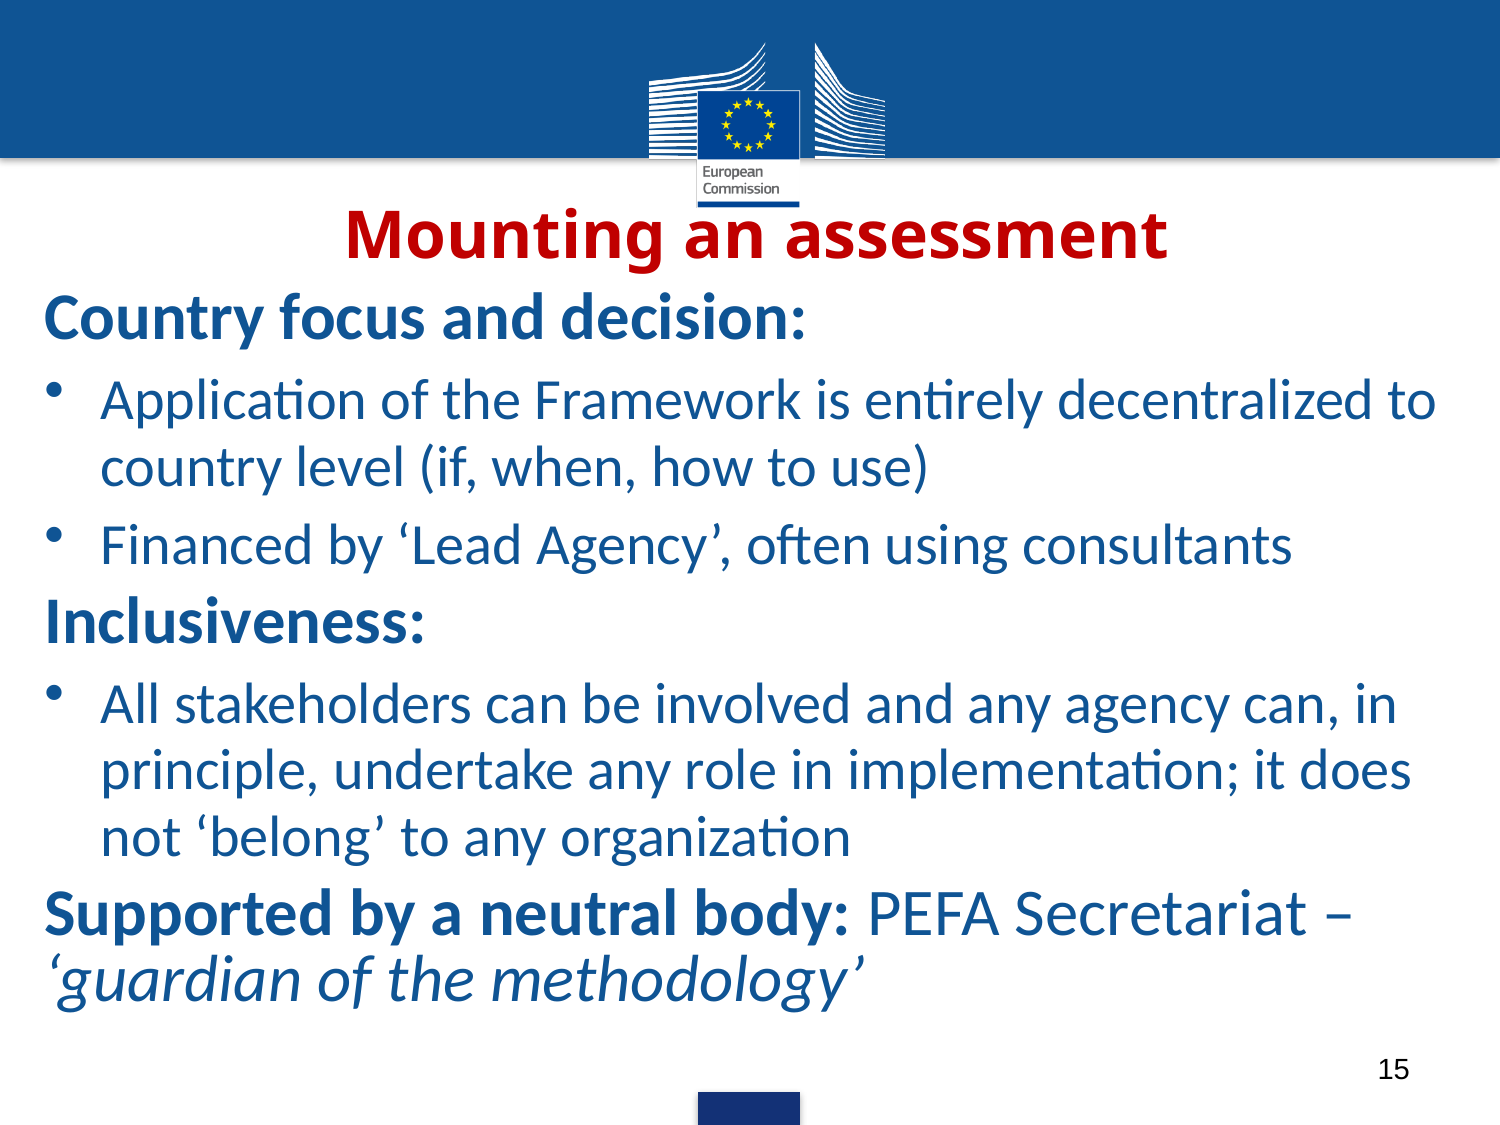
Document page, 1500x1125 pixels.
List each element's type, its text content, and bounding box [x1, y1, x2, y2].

list Country focus and decision: Application of the Framework is entirely decentralized to country level (if, when, how to use) Financed by ‘Lead Agency’, often using consultants Inclusiveness: All stakeholders can be involved and any agency can, in principle, undertake any role in implementation; it does not ‘belong’ to any organization Supported by a neutral body: PEFA Secretariat – ‘guardian of the methodology’ [29, 278, 1483, 1043]
picture [649, 42, 885, 184]
title Mounting an assessment [76, 184, 1437, 278]
slide_number 15 [1074, 1042, 1426, 1103]
